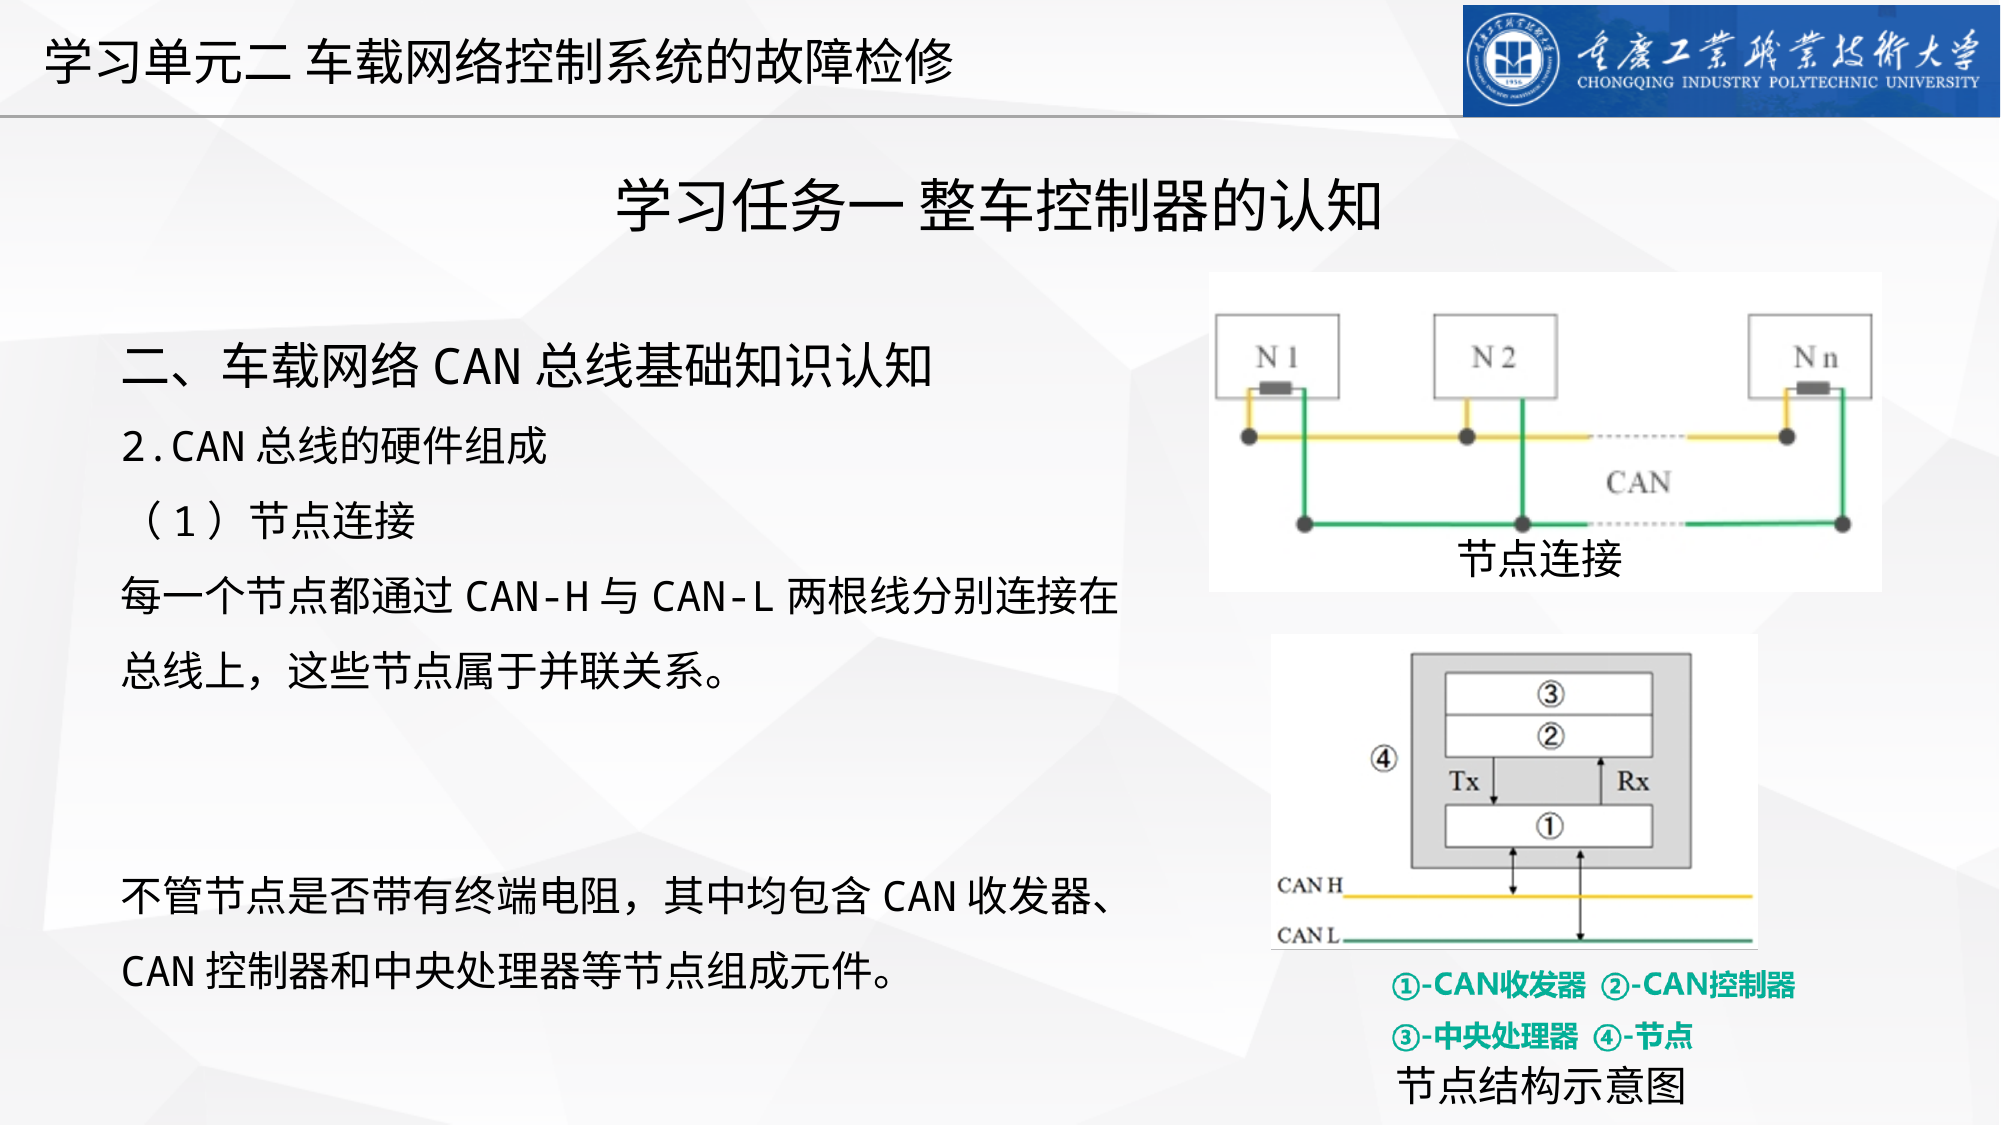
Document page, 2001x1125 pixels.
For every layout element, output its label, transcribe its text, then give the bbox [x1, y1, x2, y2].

picture [0, 118, 1999, 1125]
text_box 学习任务一 整车控制器的认知 [433, 161, 1567, 247]
picture [0, 0, 2001, 117]
text_box 二、车载网络CAN总线基础知识认知 2.CAN总线的硬件组成 （1）节点连接 每一个节点都通过CAN-H与CAN-L两根线分别连接在总线上，这些节点属于并联关系。 不管节点是否带有终端电阻，其中均包含CAN收发器、CAN控制器和中央处理器等节点组成元件。 [105, 297, 1159, 1002]
text_box 节点结构示意图 [1380, 1052, 1882, 1118]
